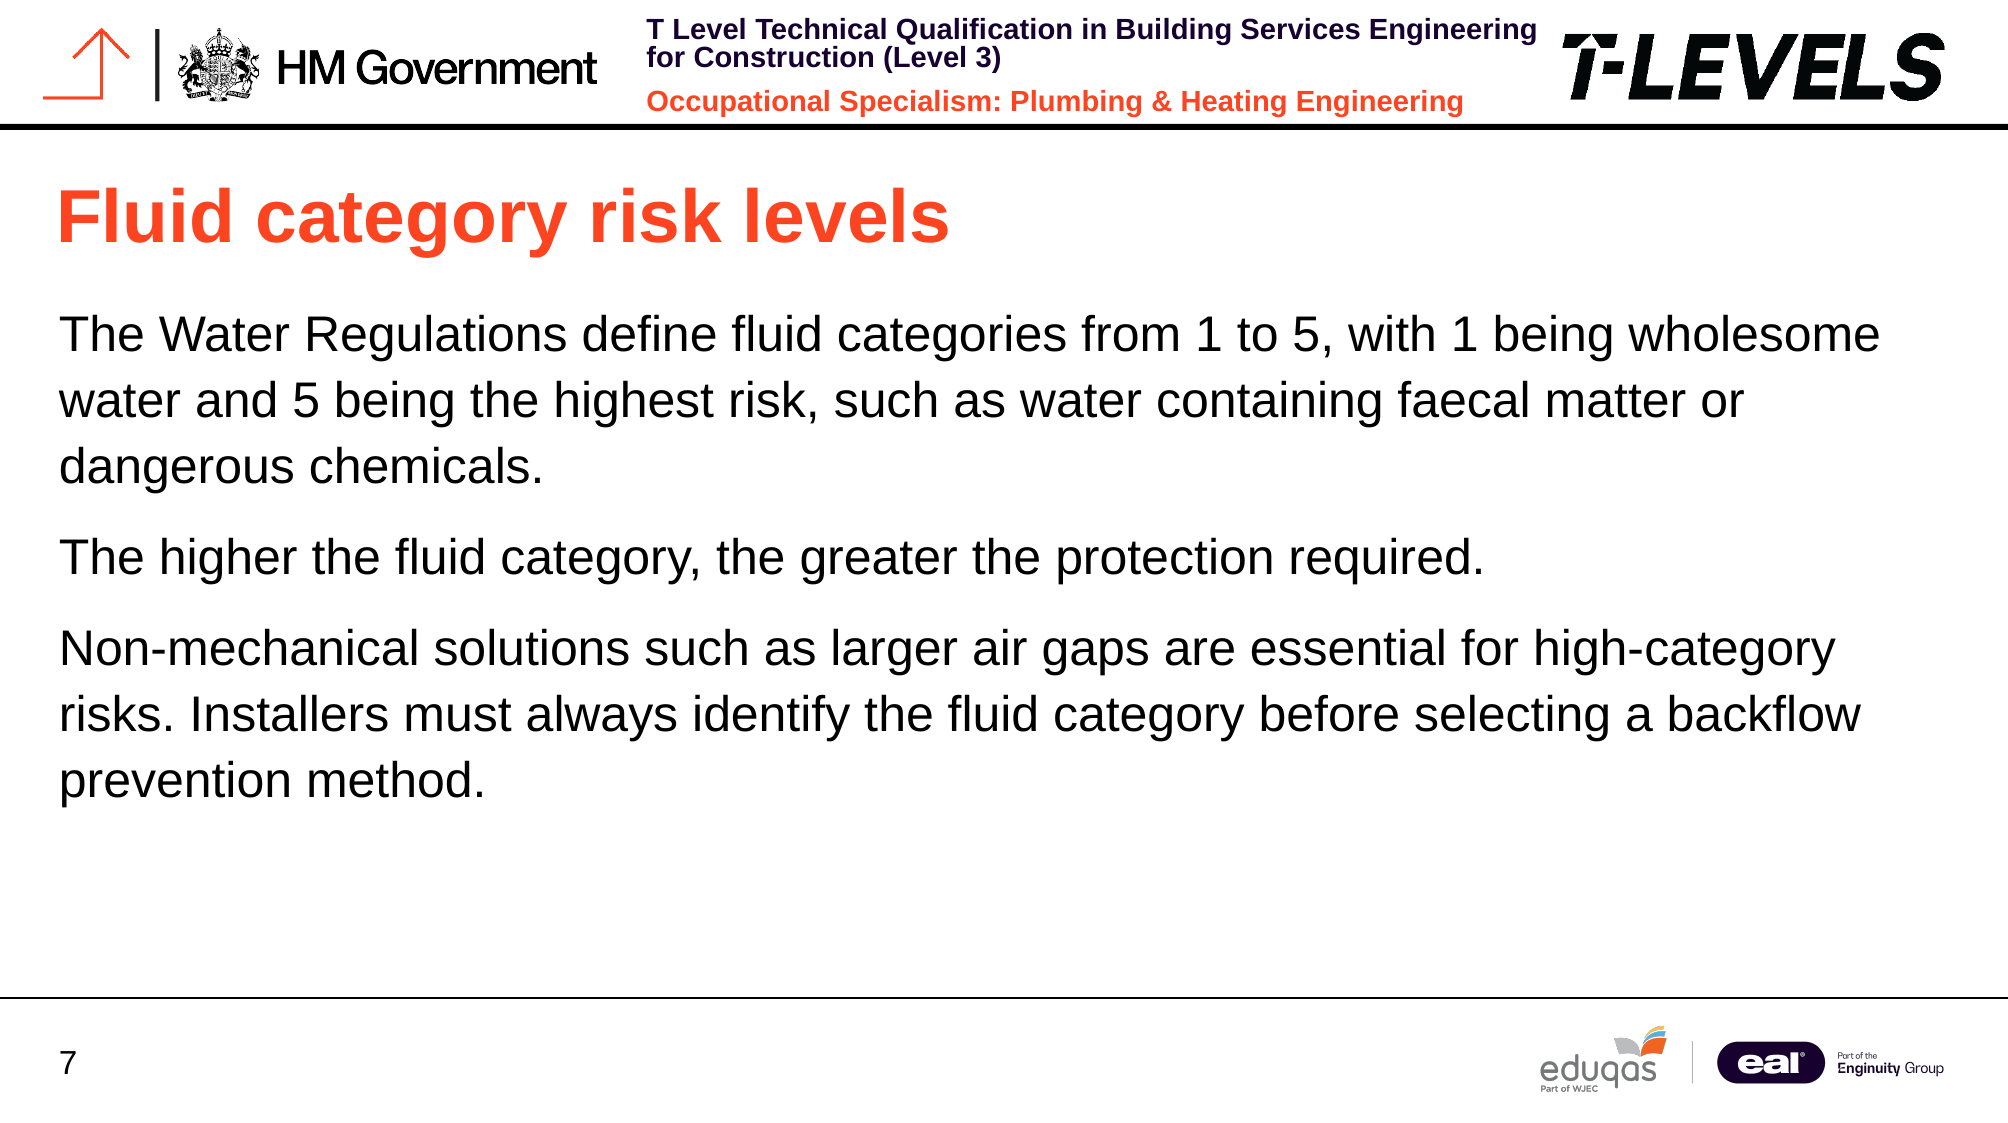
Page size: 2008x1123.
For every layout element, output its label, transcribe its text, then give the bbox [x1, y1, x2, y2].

picture [1535, 1021, 1949, 1097]
picture [155, 28, 597, 102]
picture [1543, 25, 1964, 108]
picture [38, 27, 136, 100]
title Fluid category risk levels [41, 111, 1949, 314]
list The Water Regulations define fluid categories from 1 to 5, with 1 being wholesome water and 5 being the highest risk, such as water containing faecal matter or dangerous chemicals. The higher the fluid category, the greater the protection required. Non-mechanical solutions such as larger air gaps are essential for high-category risks. Installers must always identify the fluid category before selecting a backflow prevention method. [59, 295, 1949, 975]
